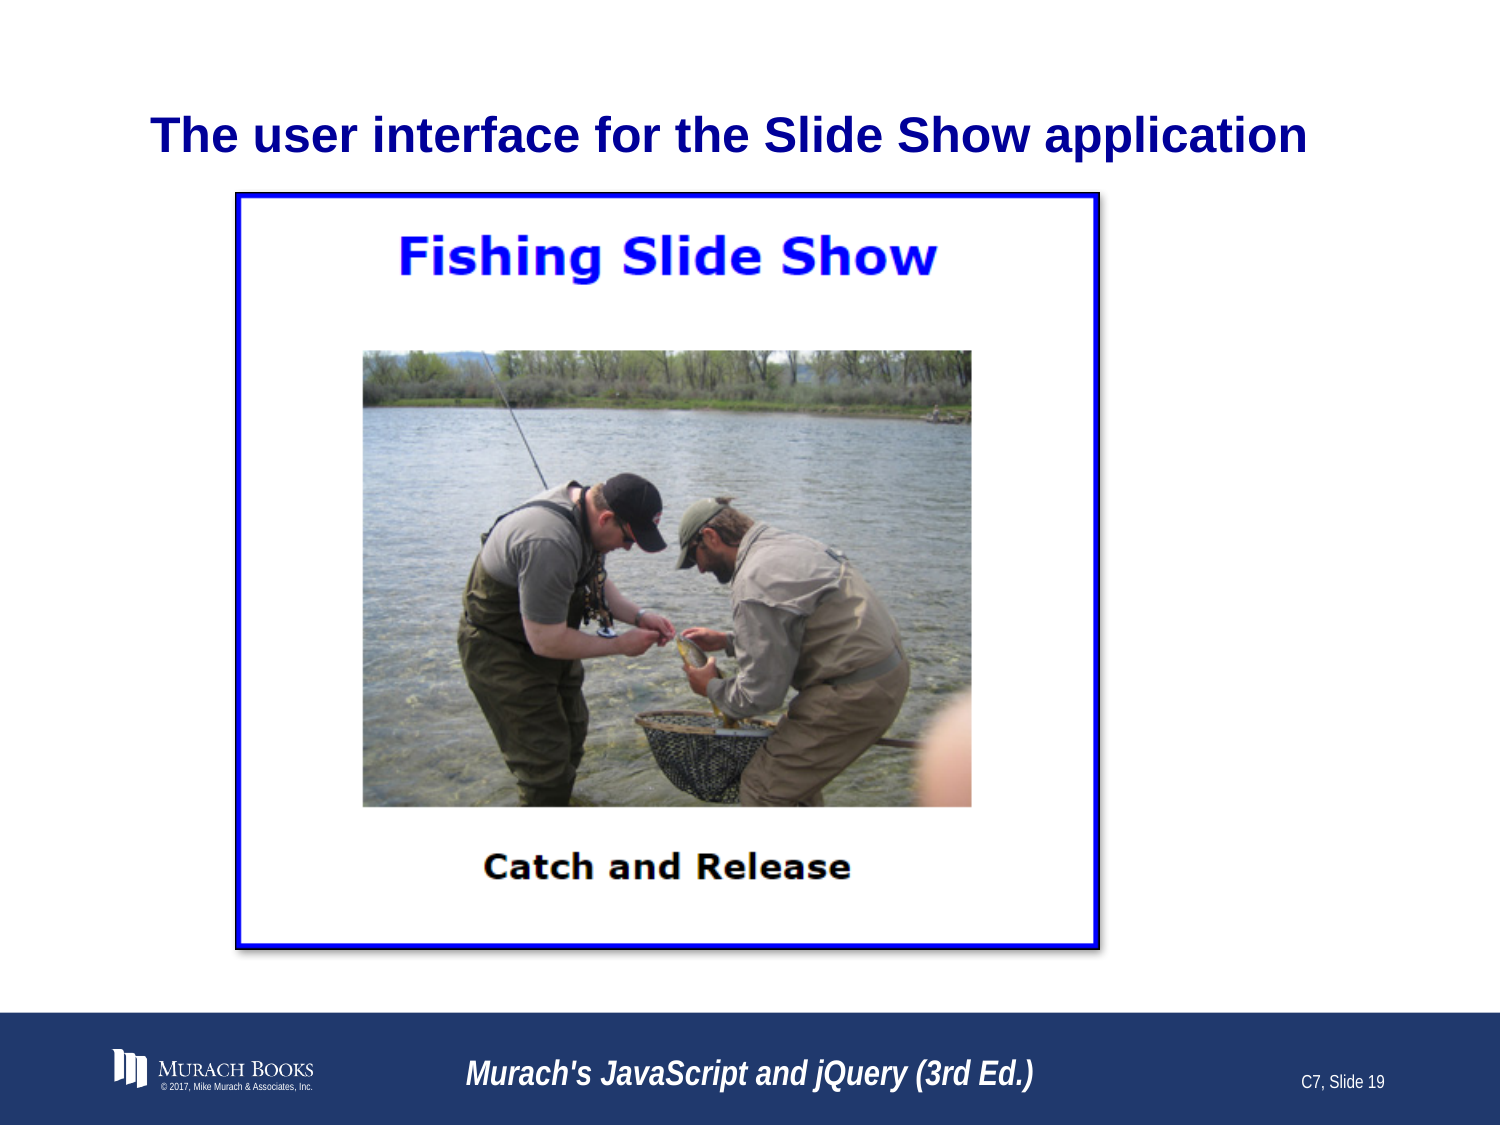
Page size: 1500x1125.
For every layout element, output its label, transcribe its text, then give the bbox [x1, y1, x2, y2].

title The user interface for the Slide Show application [150, 102, 1350, 164]
slide_number C7, Slide 19 [1087, 1025, 1400, 1100]
picture [235, 192, 1101, 951]
slide_number Murach's JavaScript and jQuery (3rd Ed.) [463, 1025, 1050, 1100]
footer © 2017, Mike Murach & Associates, Inc. [12, 1025, 463, 1100]
